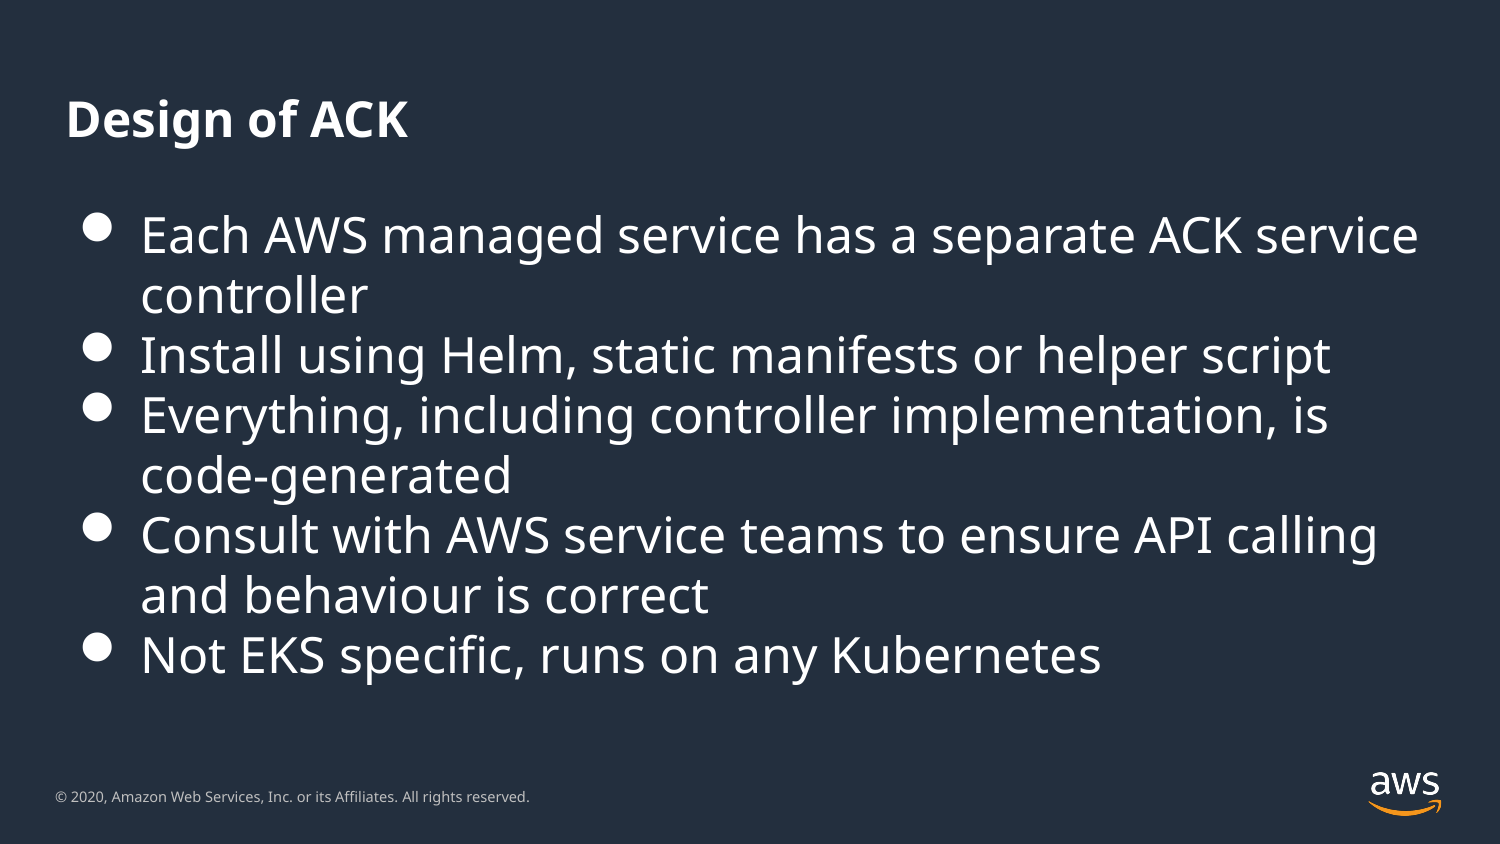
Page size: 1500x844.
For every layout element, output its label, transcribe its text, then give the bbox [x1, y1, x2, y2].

text_box Each AWS managed service has a separate ACK service controller Install using Helm, static manifests or helper script Everything, including controller implementation, is code-generated Consult with AWS service teams to ensure API calling and behaviour is correct Not EKS specific, runs on any Kubernetes [51, 189, 1449, 750]
text_box Design of ACK [51, 72, 1449, 167]
